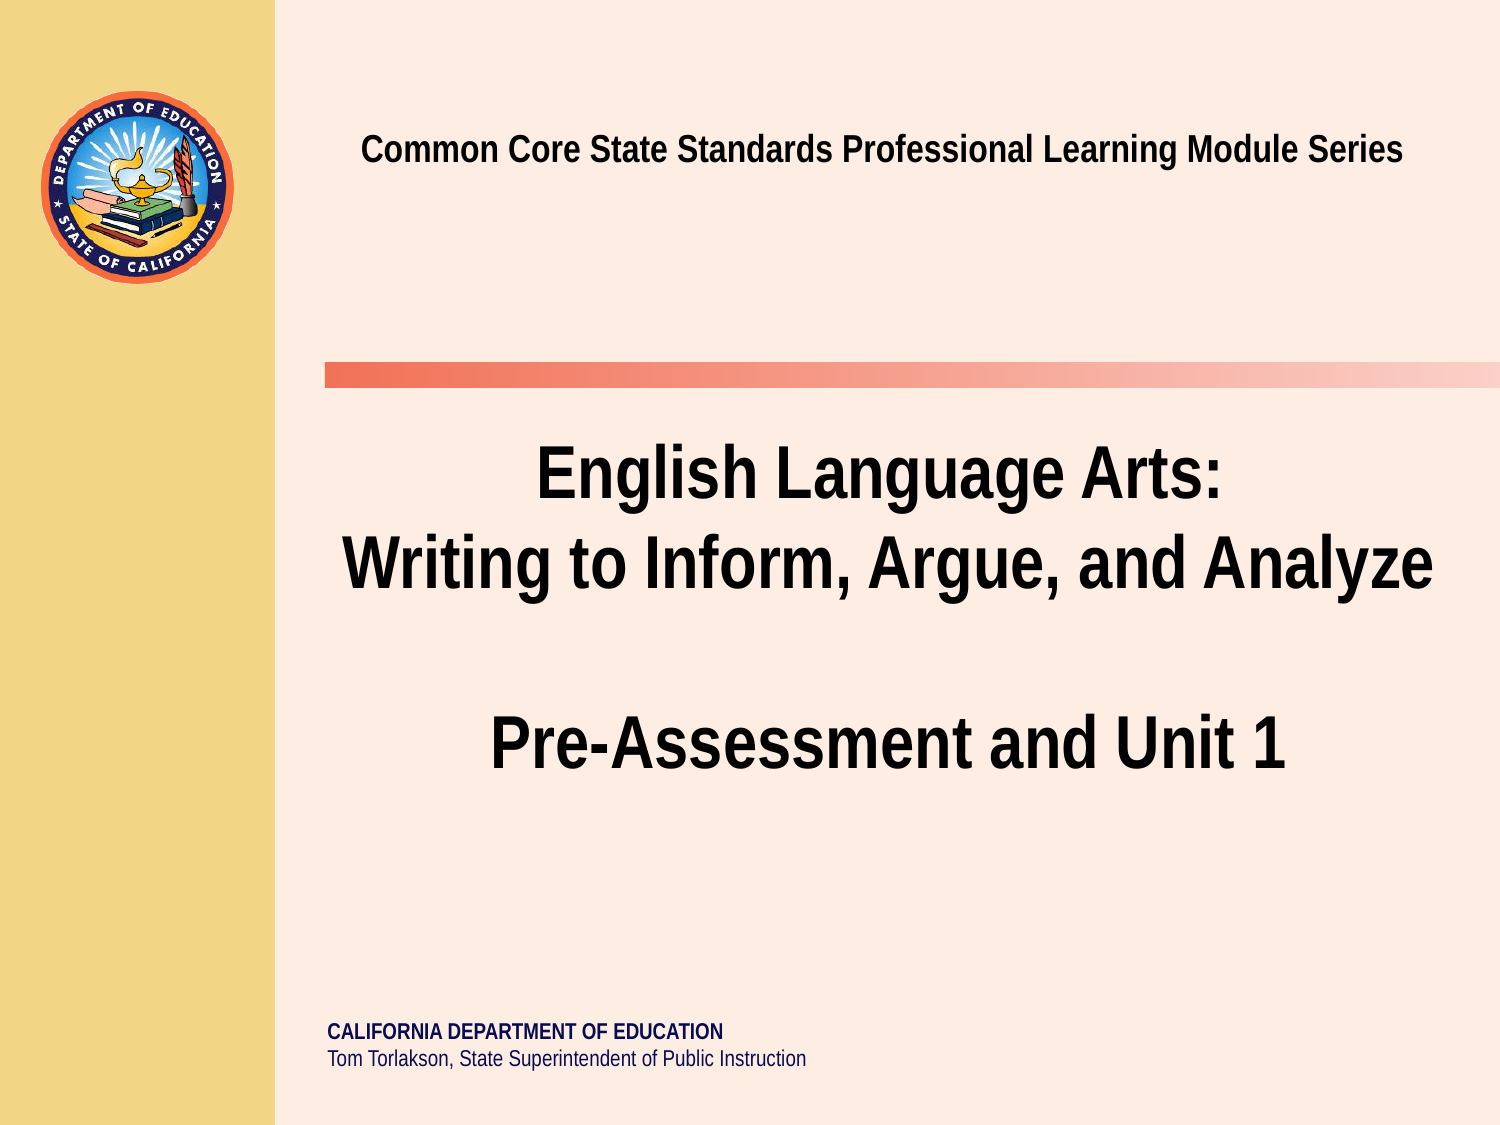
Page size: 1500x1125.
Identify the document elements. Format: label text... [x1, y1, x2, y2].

text_box English Language Arts: Writing to Inform, Argue, and Analyze Pre-Assessment and Unit 1 [285, 416, 1493, 792]
picture [24, 74, 250, 300]
title Common Core State Standards Professional Learning Module Series [329, 67, 1436, 259]
